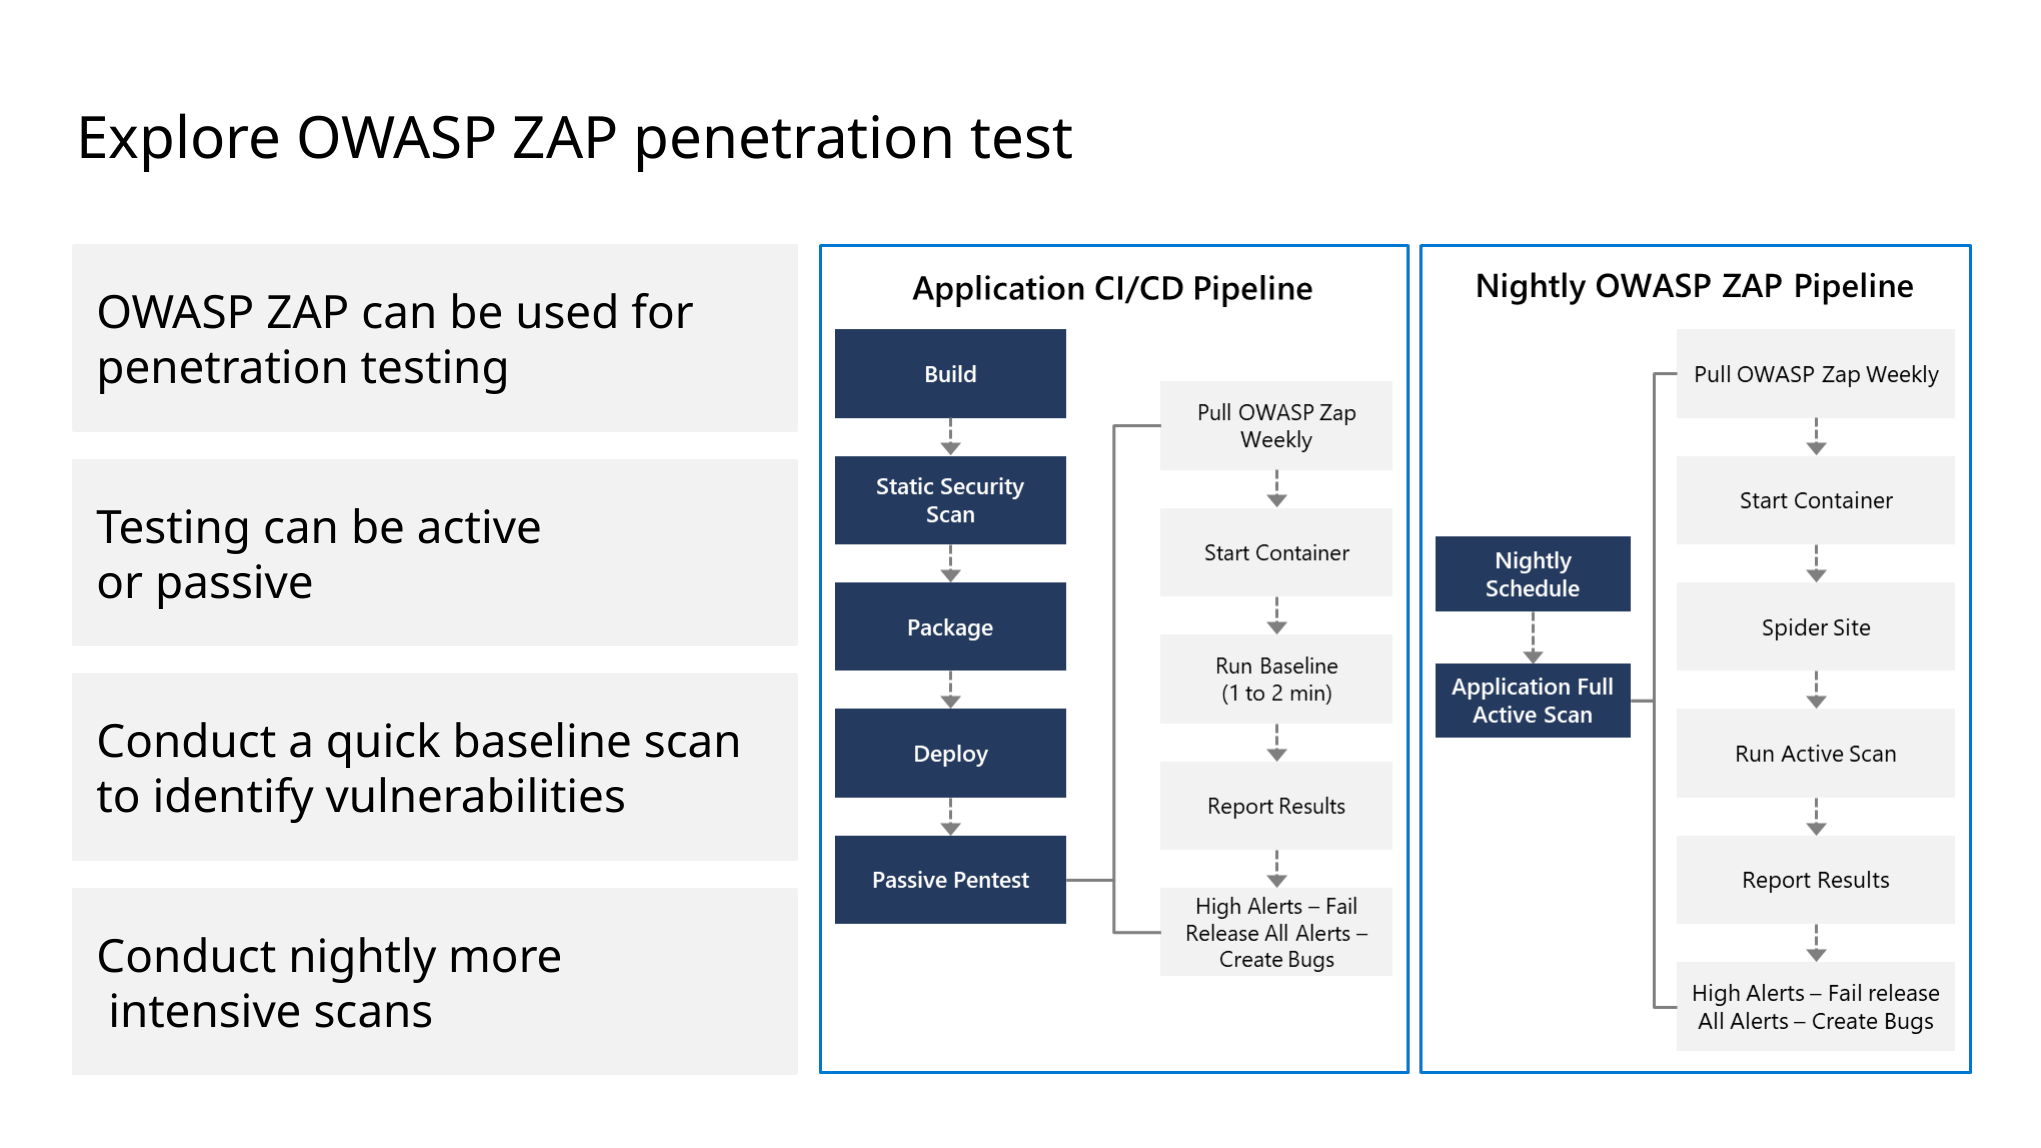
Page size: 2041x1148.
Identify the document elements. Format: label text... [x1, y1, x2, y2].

picture [819, 244, 1972, 1074]
title Explore OWASP ZAP penetration test [76, 103, 1969, 172]
text_box OWASP ZAP can be used for penetration testing [73, 245, 797, 430]
text_box Conduct a quick baseline scan to identify vulnerabilities [73, 674, 797, 860]
text_box Testing can be active or passive [73, 460, 797, 645]
text_box Conduct nightly more intensive scans [73, 889, 797, 1074]
